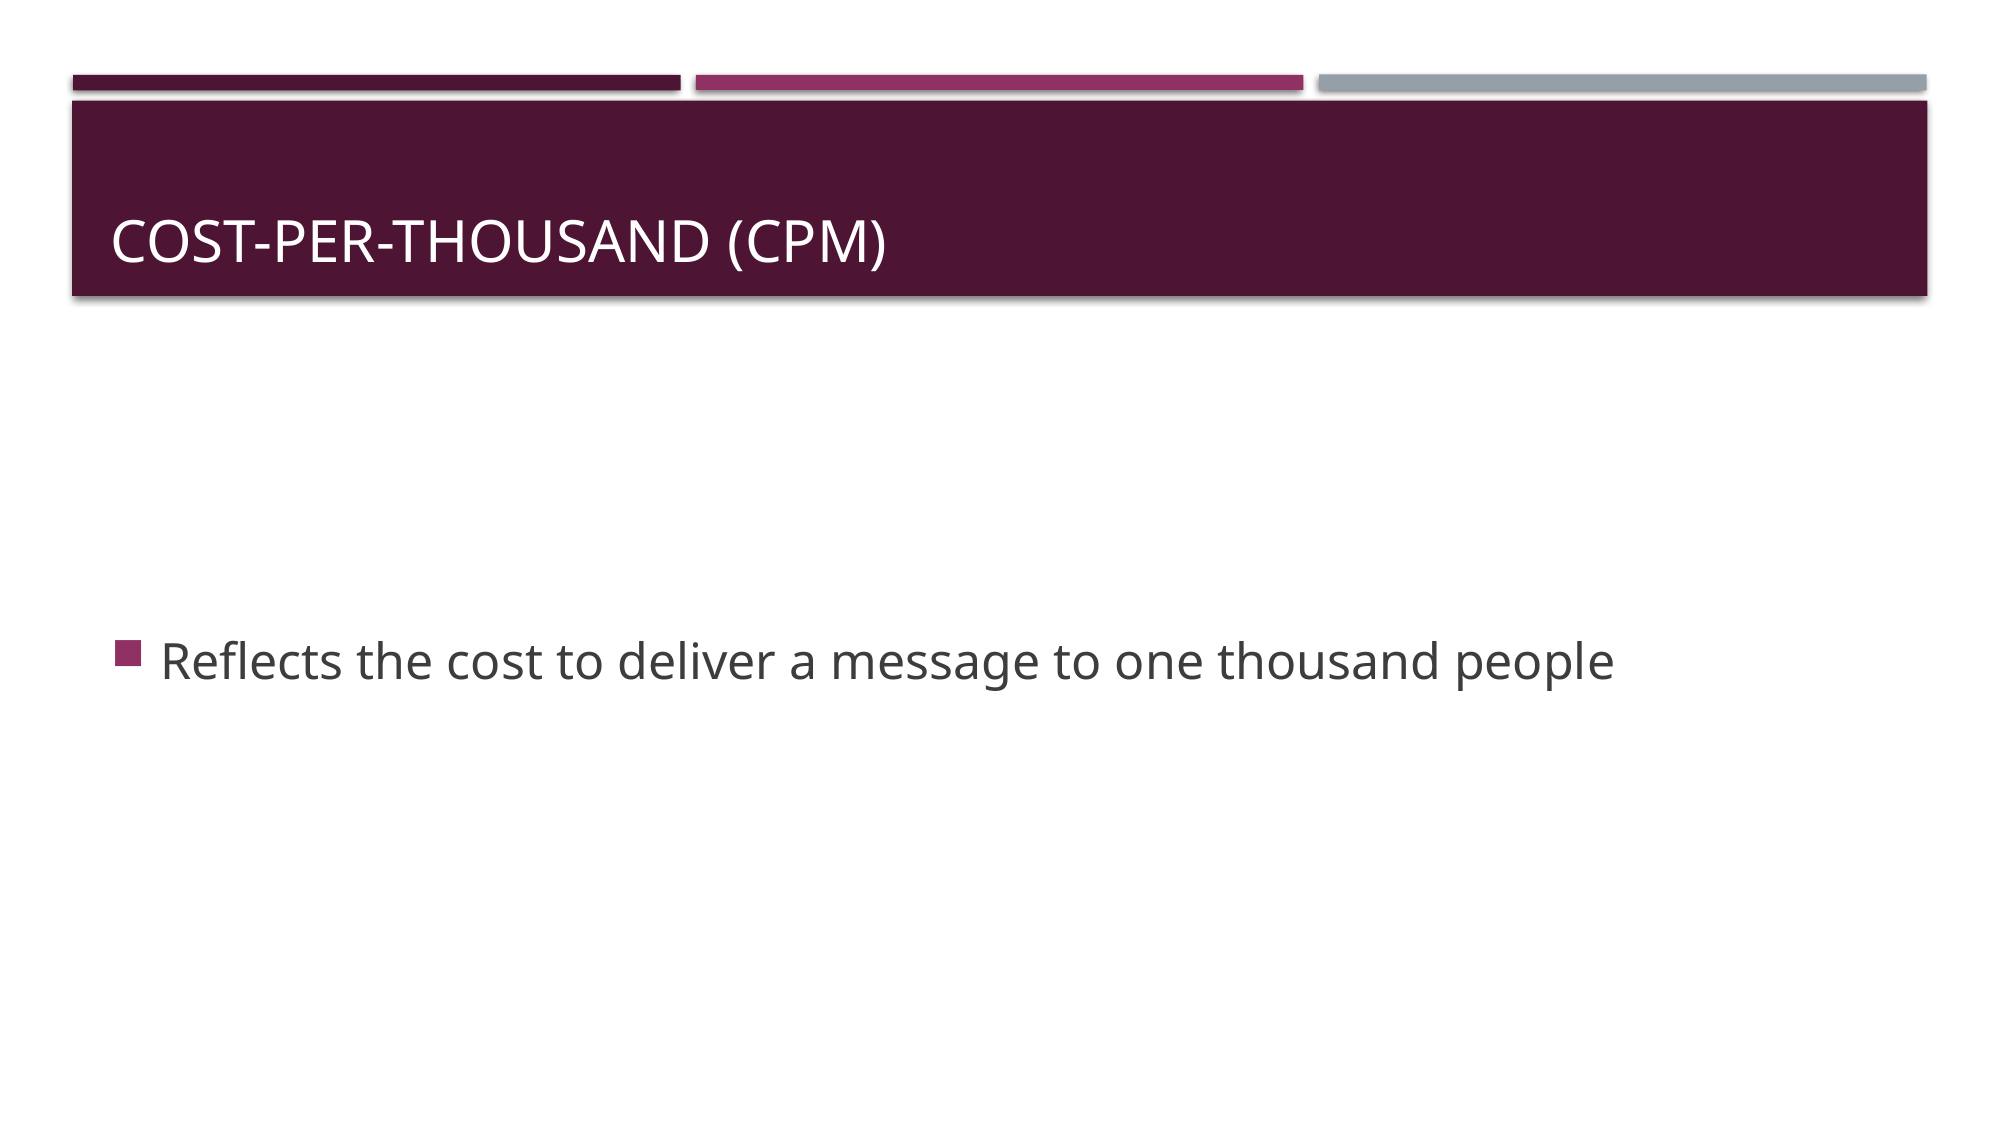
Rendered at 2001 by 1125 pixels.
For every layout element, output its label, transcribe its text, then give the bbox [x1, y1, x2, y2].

list Reflects the cost to deliver a message to one thousand people [95, 357, 1905, 962]
title Cost-per-thousand (CPM) [95, 115, 1905, 282]
